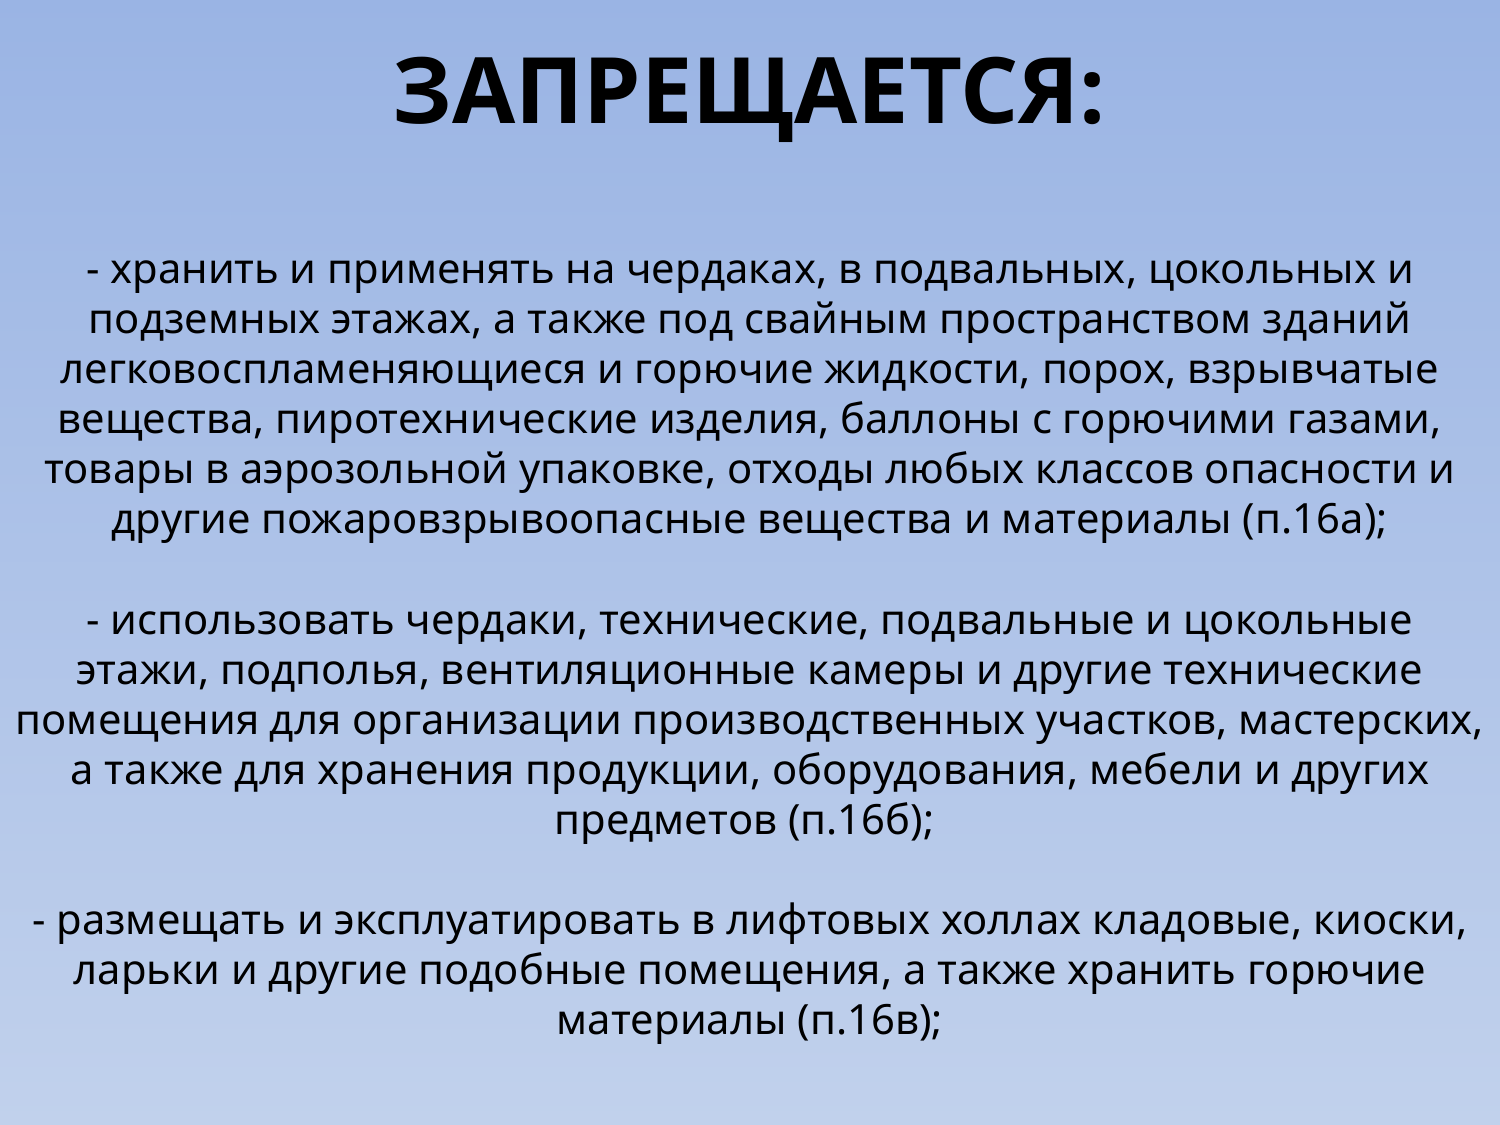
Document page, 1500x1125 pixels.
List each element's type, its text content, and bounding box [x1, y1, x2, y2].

title ЗАПРЕЩАЕТСЯ: - хранить и применять на чердаках, в подвальных, цокольных и подземных этажах, а также под свайным пространством зданий легковоспламеняющиеся и горючие жидкости, порох, взрывчатые вещества, пиротехнические изделия, баллоны с горючими газами, товары в аэрозольной упаковке, отходы любых классов опасности и другие пожаровзрывоопасные вещества и материалы (п.16а); - использовать чердаки, технические, подвальные и цокольные этажи, подполья, вентиляционные камеры и другие технические помещения для организации производственных участков, мастерских, а также для хранения продукции, оборудования, мебели и других предметов (п.16б); - размещать и эксплуатировать в лифтовых холлах кладовые, киоски, ларьки и другие подобные помещения, а также хранить горючие материалы (п.16в); [0, 0, 1500, 1125]
